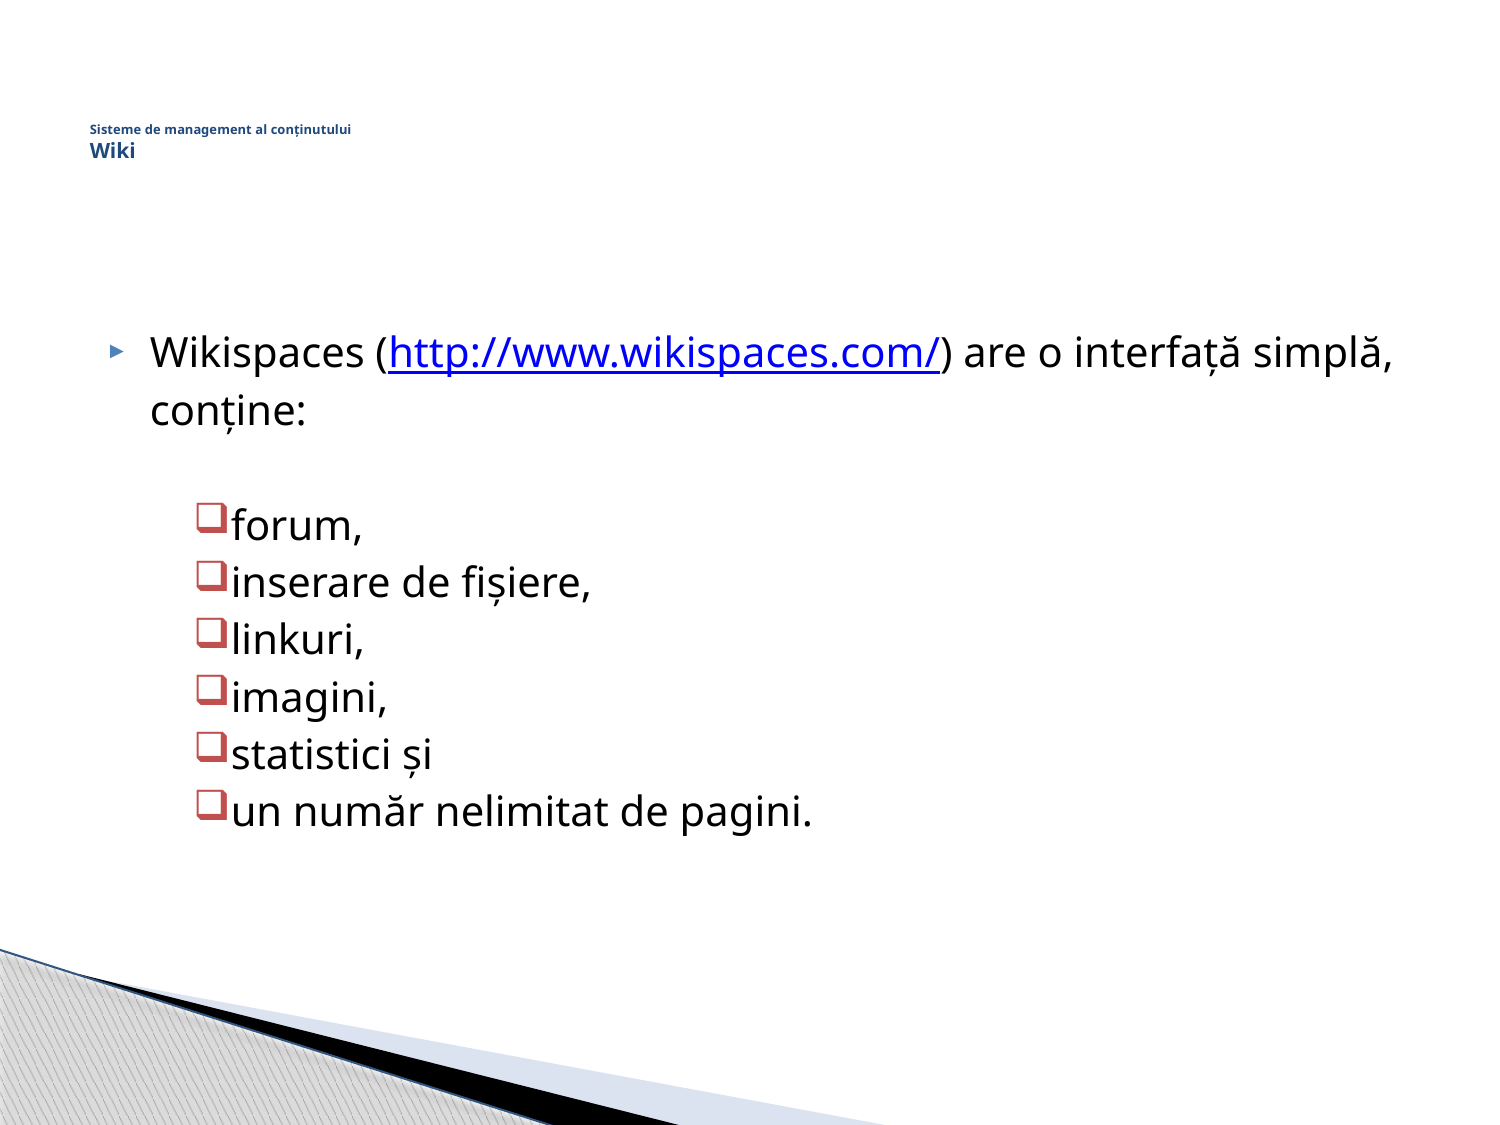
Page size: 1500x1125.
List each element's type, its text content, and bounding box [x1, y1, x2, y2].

list Wikispaces (http://www.wikispaces.com/) are o interfață simplă, conține: forum, inserare de fișiere, linkuri, imagini, statistici și un număr nelimitat de pagini. [75, 243, 1425, 986]
title Sisteme de management al conţinutului Wiki [75, 45, 1425, 233]
